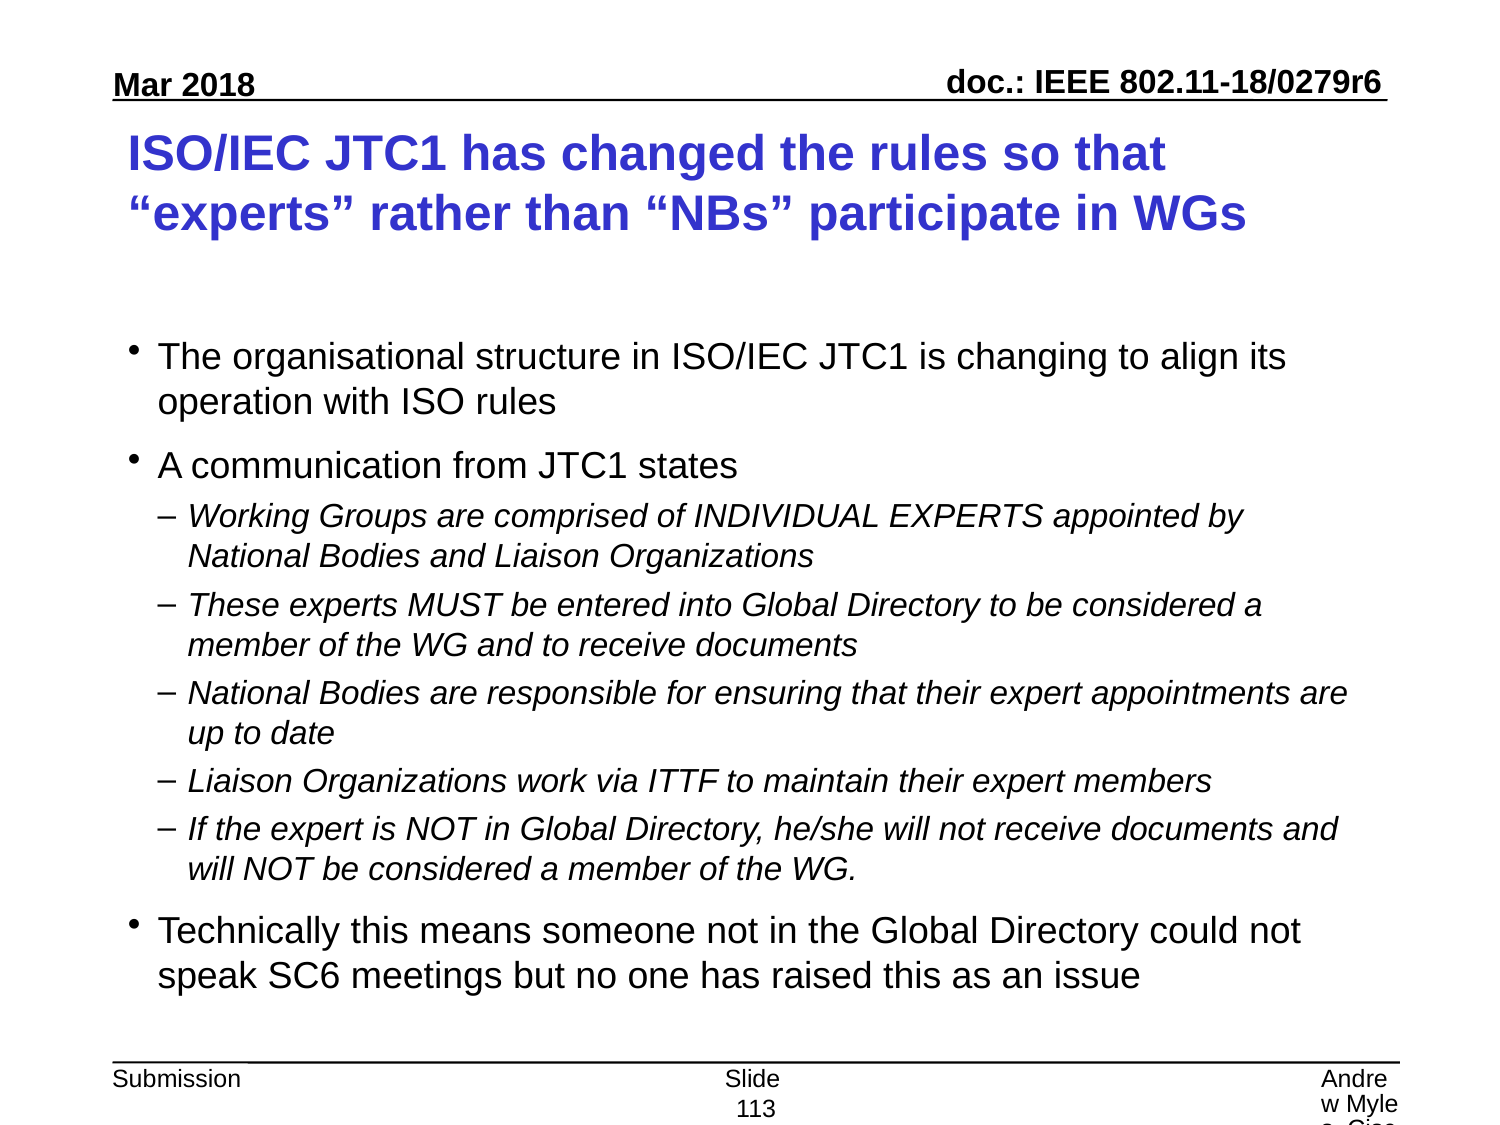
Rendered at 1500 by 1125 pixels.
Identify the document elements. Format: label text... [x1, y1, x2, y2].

footer Andrew Myles, Cisco [1320, 1061, 1402, 1093]
title ISO/IEC JTC1 has changed the rules so that “experts” rather than “NBs” participate in WGs [112, 112, 1388, 288]
list The organisational structure in ISO/IEC JTC1 is changing to align its operation with ISO rules A communication from JTC1 states Working Groups are comprised of INDIVIDUAL EXPERTS appointed by National Bodies and Liaison Organizations These experts MUST be entered into Global Directory to be considered a member of the WG and to receive documents National Bodies are responsible for ensuring that their expert appointments are up to date Liaison Organizations work via ITTF to maintain their expert members If the expert is NOT in Global Directory, he/she will not receive documents and will NOT be considered a member of the WG. Technically this means someone not in the Global Directory could not speak SC6 meetings but no one has raised this as an issue [112, 324, 1388, 1000]
slide_number Slide 113 [709, 1061, 803, 1093]
